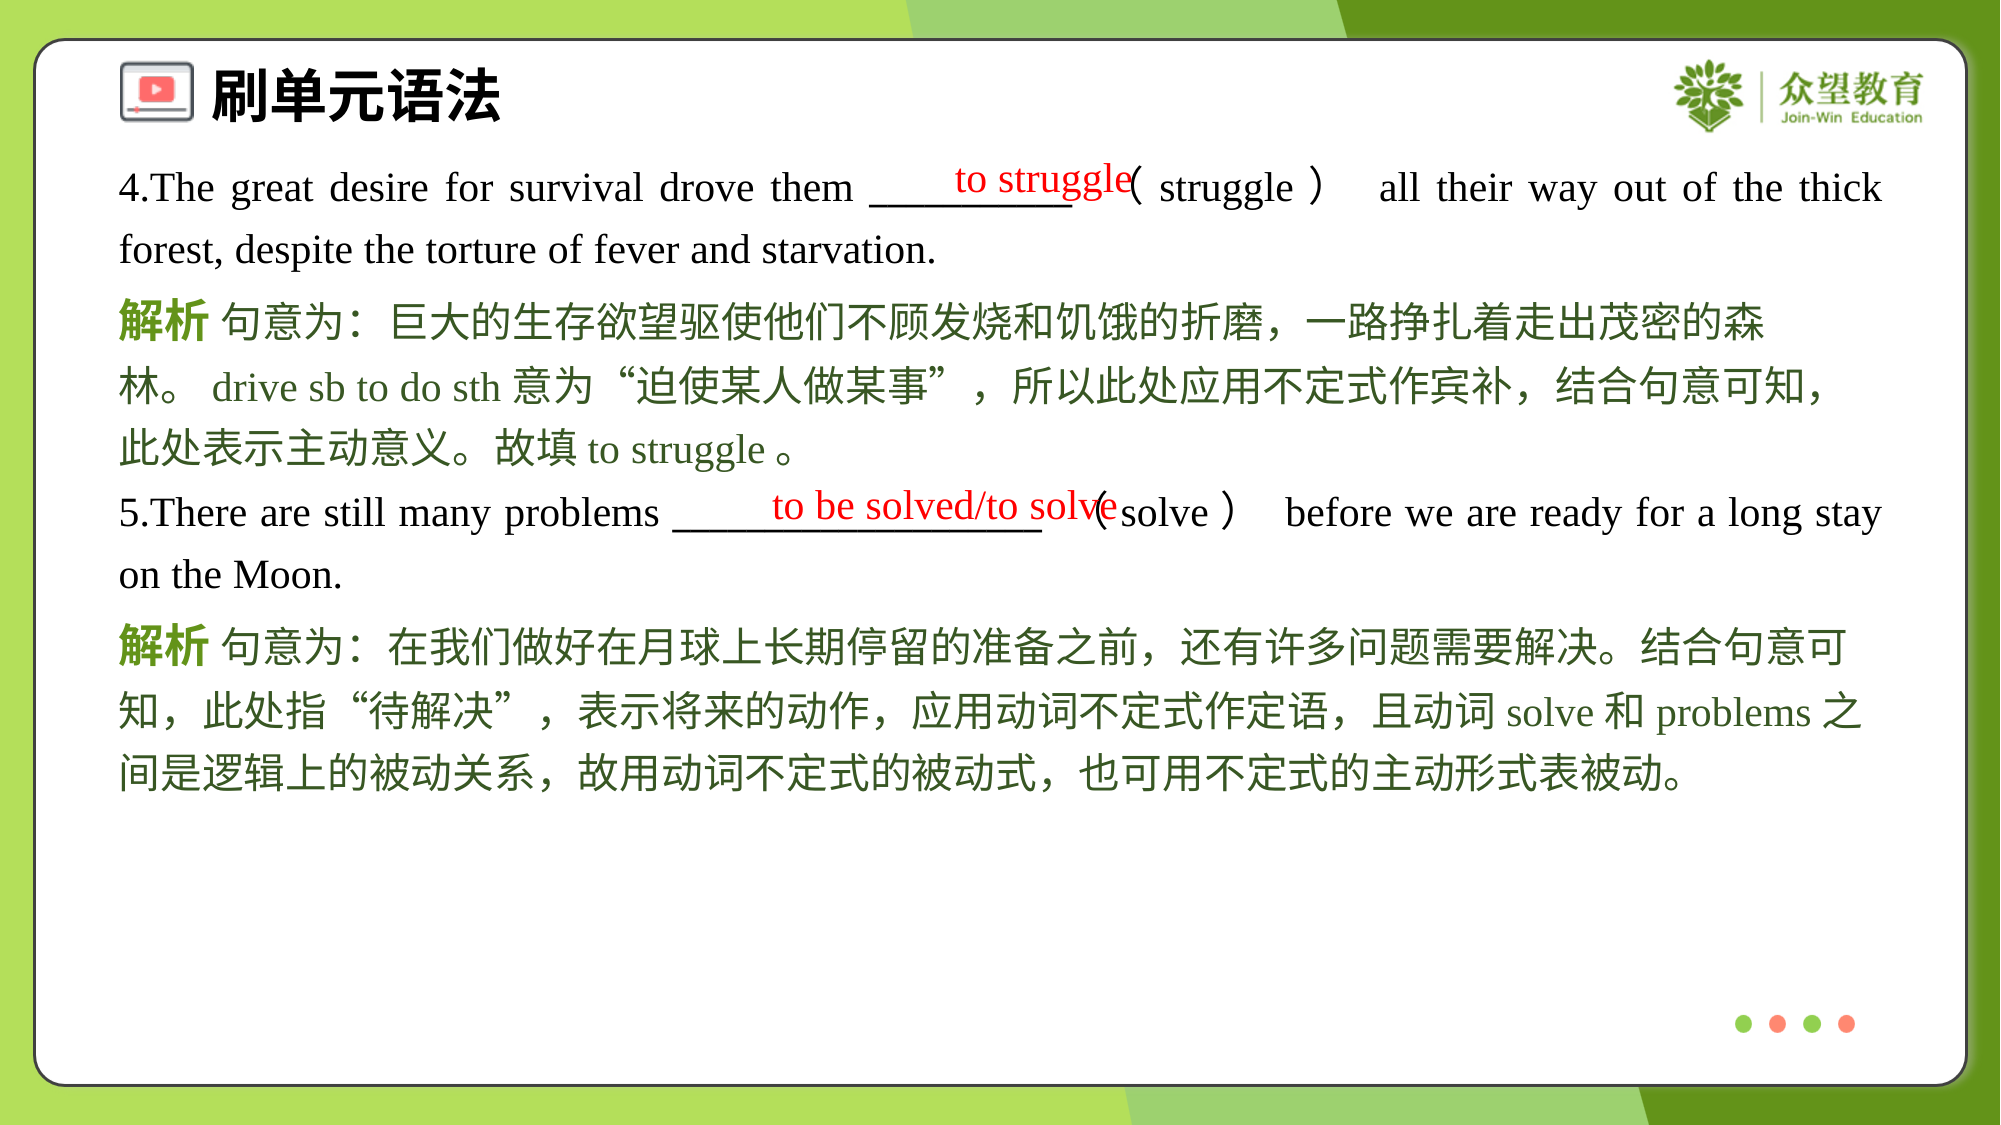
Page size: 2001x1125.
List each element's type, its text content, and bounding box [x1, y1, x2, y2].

text_box 5.There are still many problems ____________________ （solve） before we are ready for a long stay on the Moon. [118, 472, 1883, 592]
picture [0, 0, 2000, 1125]
text_box 解析 句意为：巨大的生存欲望驱使他们不顾发烧和饥饿的折磨，一路挣扎着走出茂密的森林。drive sb to do sth意为“迫使某人做某事”，所以此处应用不定式作宾补，结合句意可知，此处表示主动意义。故填to struggle。 [118, 278, 1883, 467]
text_box to struggle [945, 138, 1143, 196]
text_box 4.The great desire for survival drove them ___________ （struggle） all their way out of the thick forest, despite the torture of fever and starvation. [118, 146, 1883, 267]
text_box to be solved/to solve [753, 465, 1137, 523]
text_box 解析 句意为：在我们做好在月球上长期停留的准备之前，还有许多问题需要解决。结合句意可知，此处指“待解决”，表示将来的动作，应用动词不定式作定语，且动词solve和problems之间是逻辑上的被动关系，故用动词不定式的被动式，也可用不定式的主动形式表被动。 [118, 603, 1883, 793]
